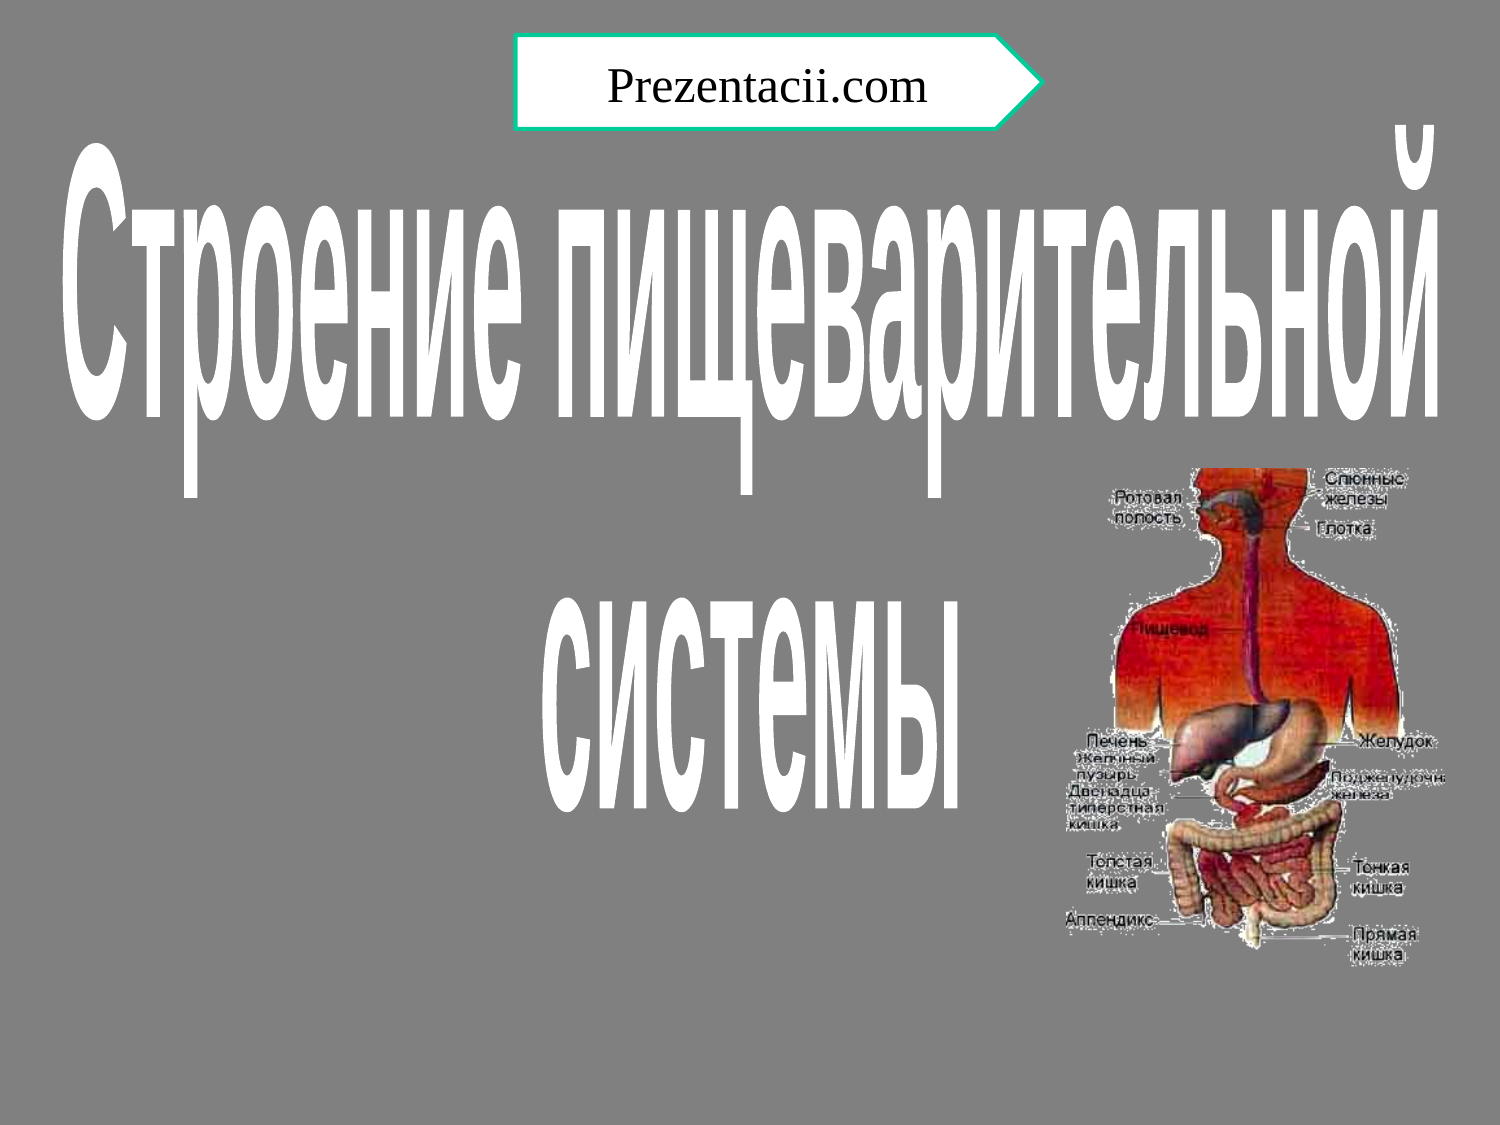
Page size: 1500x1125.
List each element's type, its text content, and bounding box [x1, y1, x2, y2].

text_box Prezentacii.com [513, 32, 1046, 131]
picture [1066, 468, 1445, 986]
